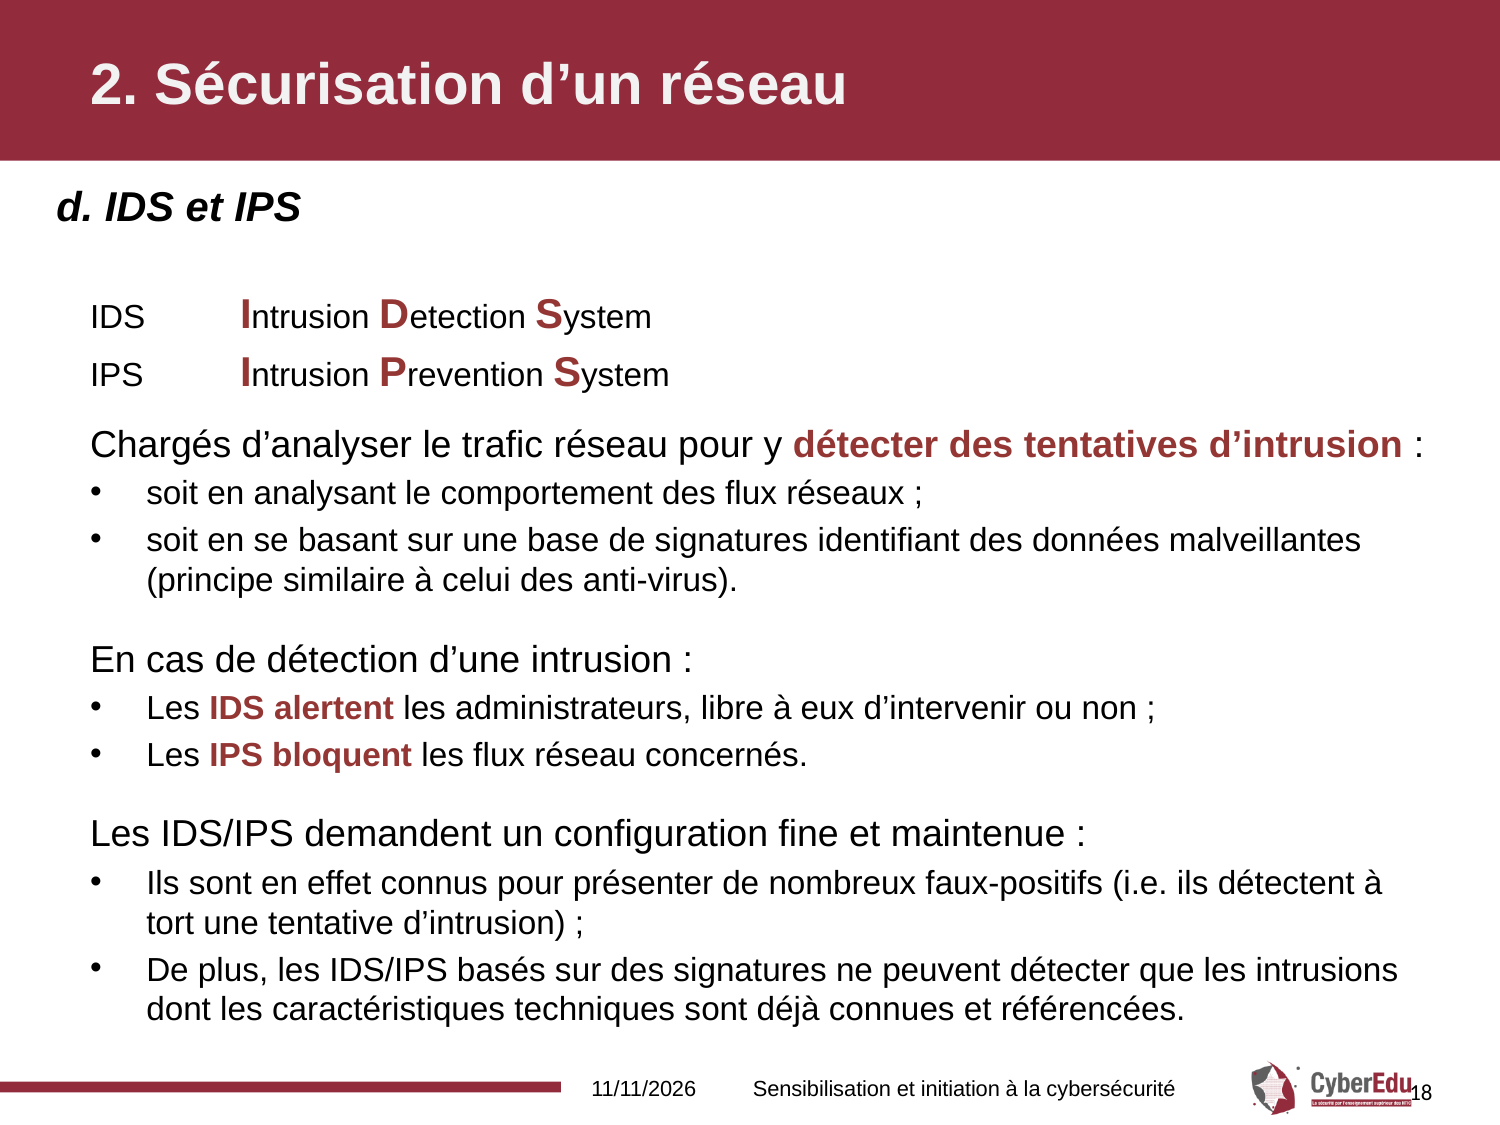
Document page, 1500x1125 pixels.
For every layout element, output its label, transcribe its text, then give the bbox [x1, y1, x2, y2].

list IDS Intrusion Detection System IPS Intrusion Prevention System Chargés d’analyser le trafic réseau pour y détecter des tentatives d’intrusion : soit en analysant le comportement des flux réseaux ; soit en se basant sur une base de signatures identifiant des données malveillantes (principe similaire à celui des anti-virus). En cas de détection d’une intrusion : Les IDS alertent les administrateurs, libre à eux d’intervenir ou non ; Les IPS bloquent les flux réseau concernés. Les IDS/IPS demandent un configuration fine et maintenue : Ils sont en effet connus pour présenter de nombreux faux-positifs (i.e. ils détectent à tort une tentative d’intrusion) ; De plus, les IDS/IPS basés sur des signatures ne peuvent détecter que les intrusions dont les caractéristiques techniques sont déjà connues et référencées. [75, 278, 1447, 1035]
picture [1246, 1060, 1412, 1115]
text_box d. IDS et IPS [41, 172, 1471, 268]
footer Sensibilisation et initiation à la cybersécurité [738, 1057, 1236, 1118]
title 2. Sécurisation d’un réseau [75, 1, 1425, 161]
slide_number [561, 1057, 727, 1118]
